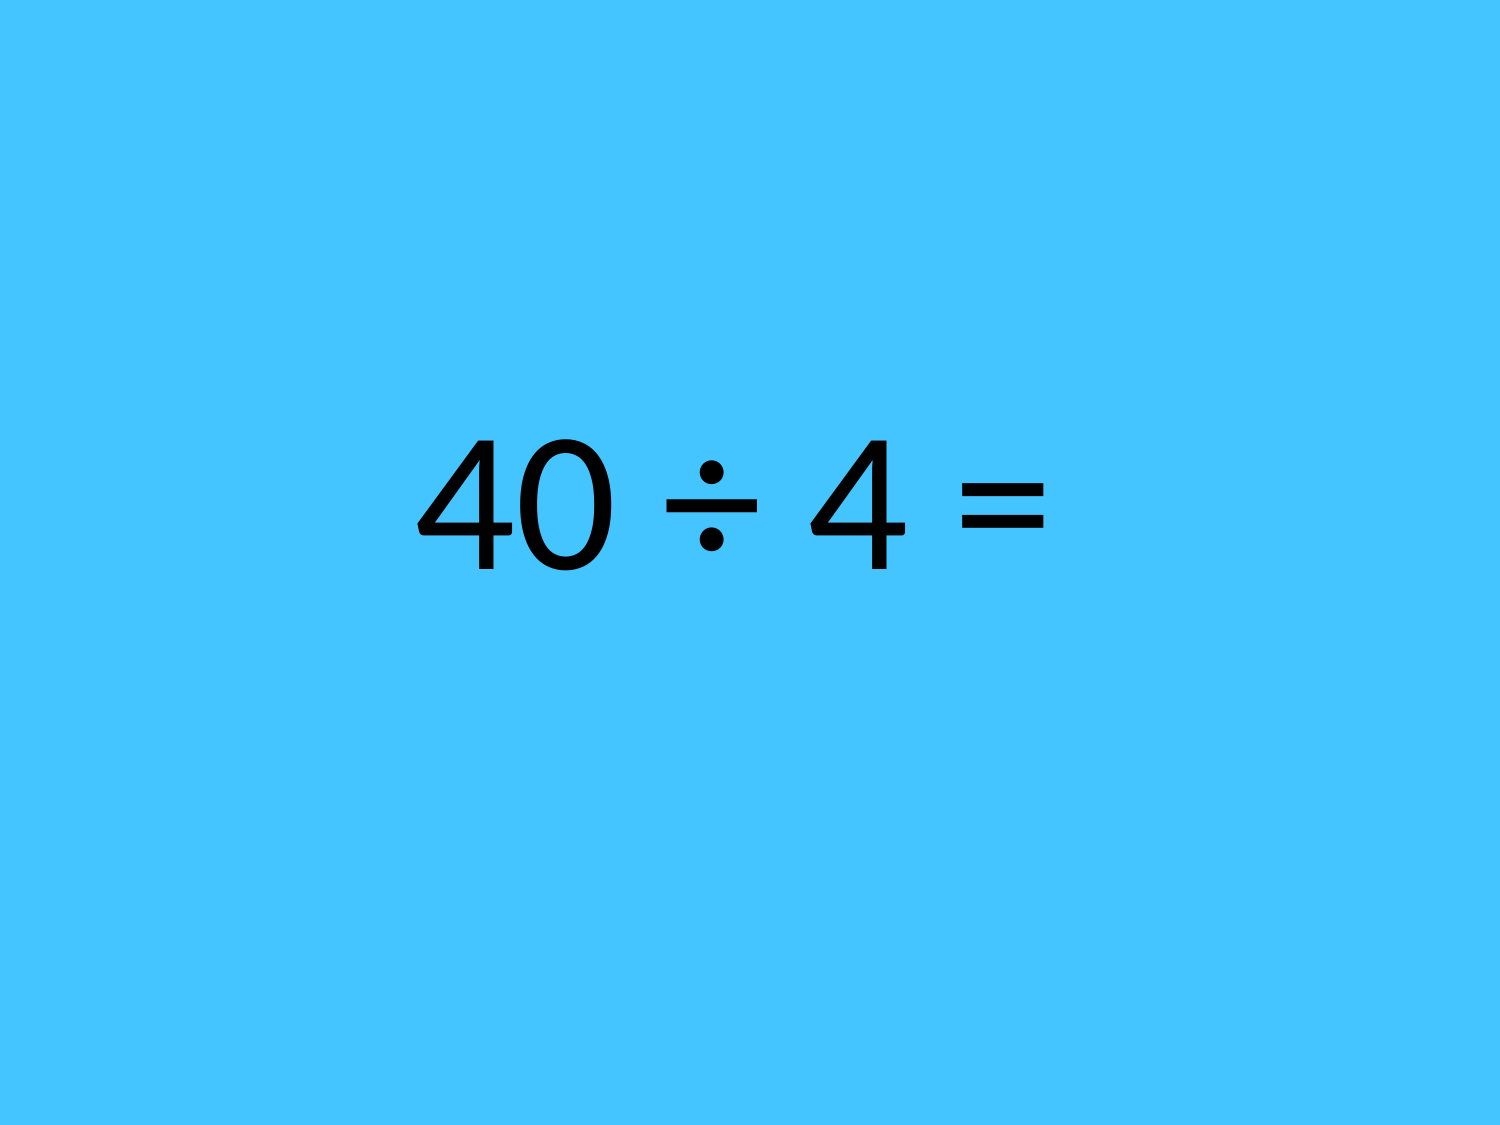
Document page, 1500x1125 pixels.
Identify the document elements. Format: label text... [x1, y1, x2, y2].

text_box 40 ÷ 4 = [399, 362, 1138, 618]
